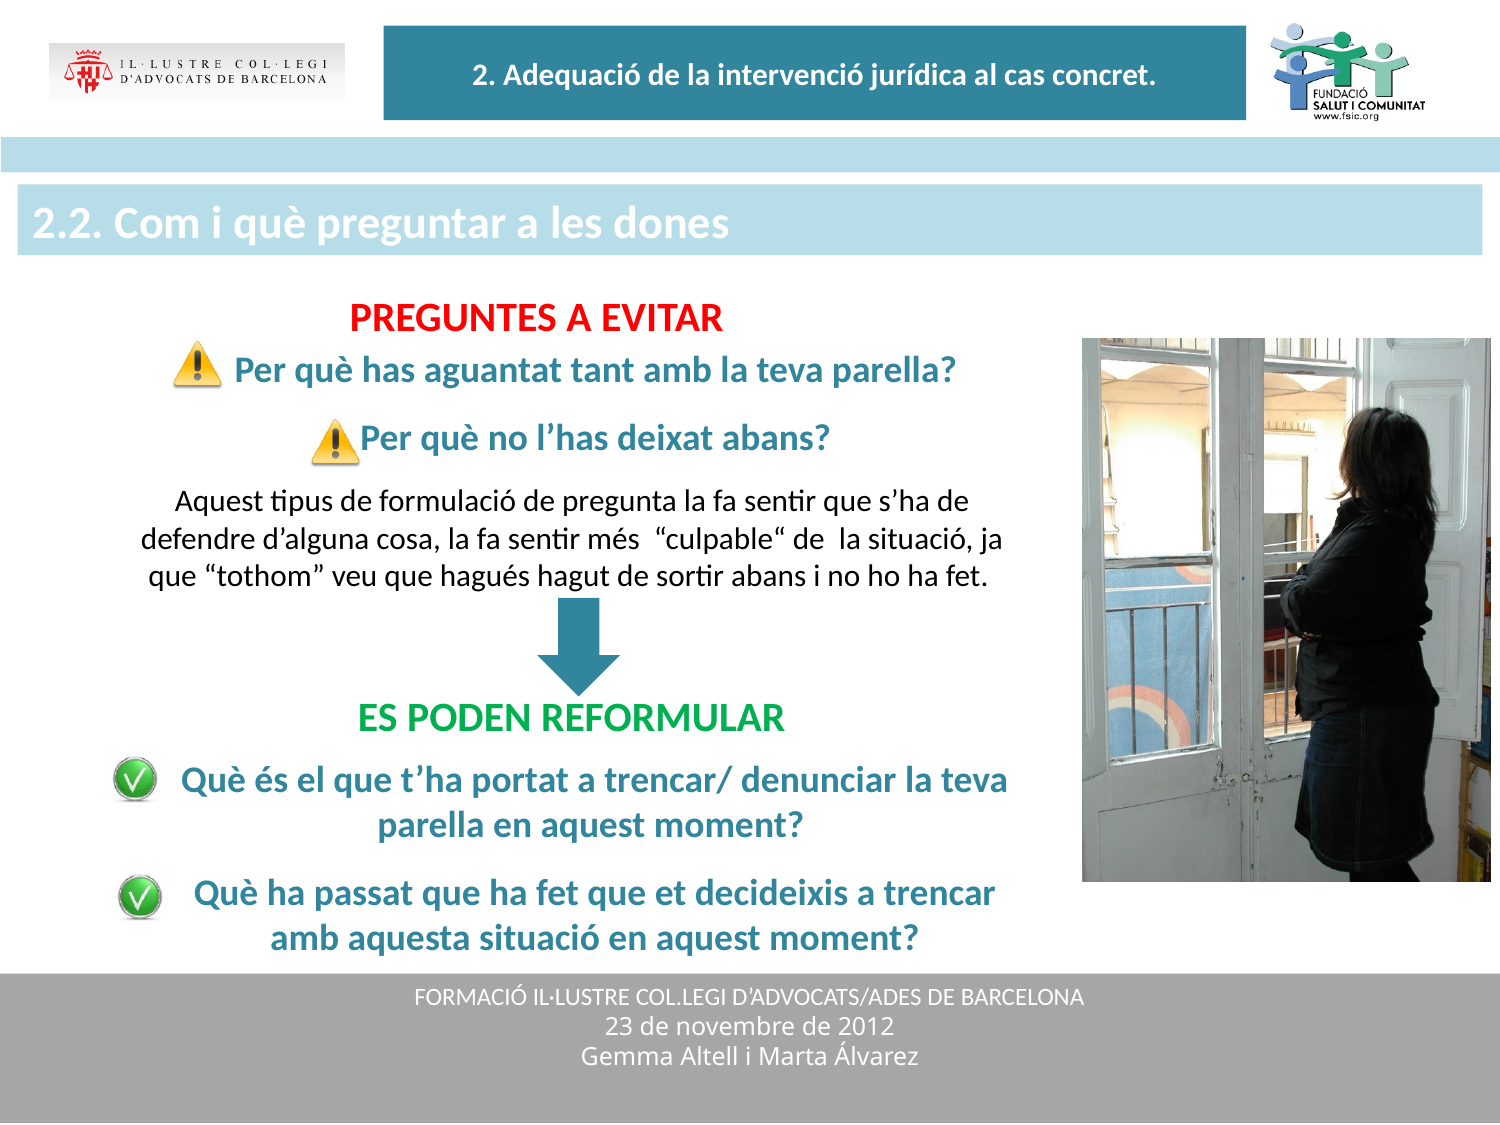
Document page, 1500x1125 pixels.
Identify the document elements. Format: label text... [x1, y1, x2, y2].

text_box PREGUNTES A EVITAR [335, 281, 1021, 338]
text_box [537, 597, 621, 697]
picture [101, 869, 178, 927]
text_box Per què has aguantat tant amb la teva parella? Per què no l’has deixat abans? Aquest tipus de formulació de pregunta la fa sentir que s’ha de defendre d’alguna cosa, la fa sentir més “culpable“ de la situació, ja que “tothom” veu que hagués hagut de sortir abans i no ho ha fet. [100, 338, 1046, 601]
picture [170, 337, 224, 392]
picture [1269, 22, 1425, 121]
text_box [0, 137, 1500, 173]
picture [96, 751, 173, 809]
text_box FORMACIÓ IL·LUSTRE COL.LEGI D’ADVOCATS/ADES DE BARCELONA 23 de novembre de 2012 Gemma Altell i Marta Álvarez [0, 973, 1500, 1124]
text_box 2.2. Com i què preguntar a les dones [17, 184, 1483, 256]
text_box ES PODEN REFORMULAR Què és el que t’ha portat a trencar/ denunciar la teva parella en aquest moment? Què ha passat que ha fet que et decideixis a trencar amb aquesta situació en aquest moment? [95, 682, 1049, 965]
picture [48, 43, 346, 101]
picture [1082, 337, 1491, 882]
picture [308, 415, 362, 470]
text_box 2. Adequació de la intervenció jurídica al cas concret. [383, 25, 1247, 121]
